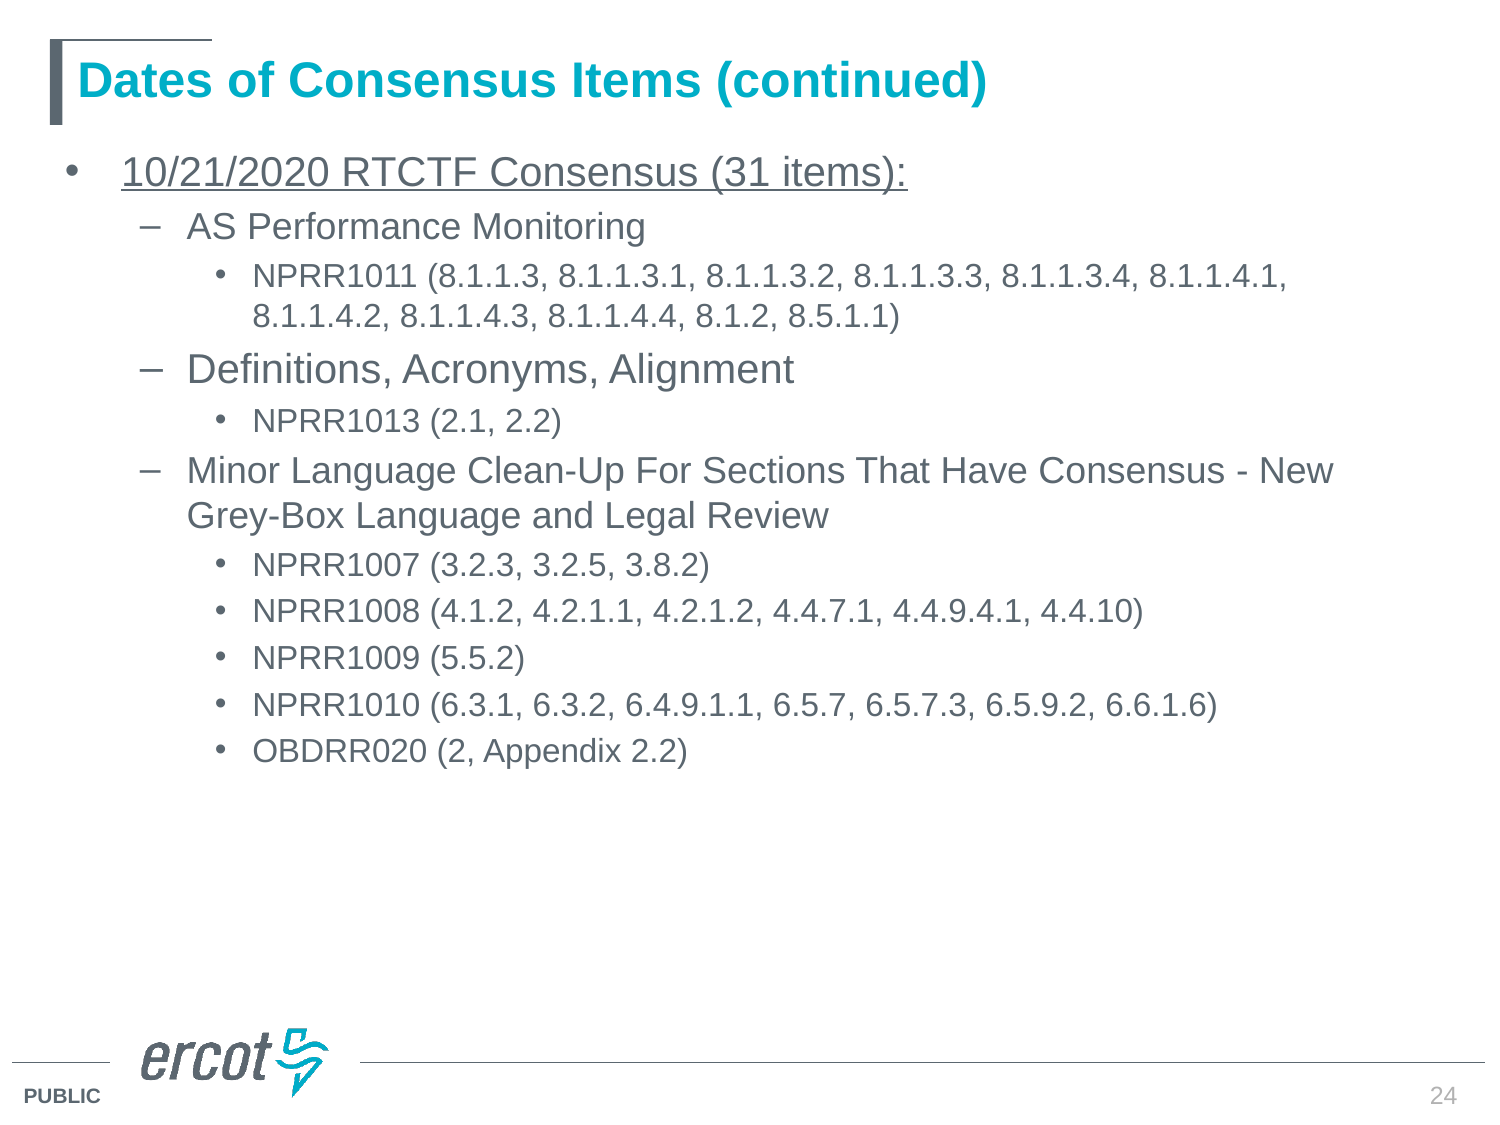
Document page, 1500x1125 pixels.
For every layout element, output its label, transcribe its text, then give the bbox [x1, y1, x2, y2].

slide_number 24 [1400, 1076, 1488, 1113]
list 10/21/2020 RTCTF Consensus (31 items): AS Performance Monitoring NPRR1011 (8.1.1.3, 8.1.1.3.1, 8.1.1.3.2, 8.1.1.3.3, 8.1.1.3.4, 8.1.1.4.1, 8.1.1.4.2, 8.1.1.4.3, 8.1.1.4.4, 8.1.2, 8.5.1.1) Definitions, Acronyms, Alignment NPRR1013 (2.1, 2.2) Minor Language Clean-Up For Sections That Have Consensus - New Grey-Box Language and Legal Review NPRR1007 (3.2.3, 3.2.5, 3.8.2) NPRR1008 (4.1.2, 4.2.1.1, 4.2.1.2, 4.4.7.1, 4.4.9.4.1, 4.4.10) NPRR1009 (5.5.2) NPRR1010 (6.3.1, 6.3.2, 6.4.9.1.1, 6.5.7, 6.5.7.3, 6.5.9.2, 6.6.1.6) OBDRR020 (2, Appendix 2.2) [50, 137, 1450, 967]
picture [137, 1024, 332, 1100]
title Dates of Consensus Items (continued) [62, 39, 1450, 125]
